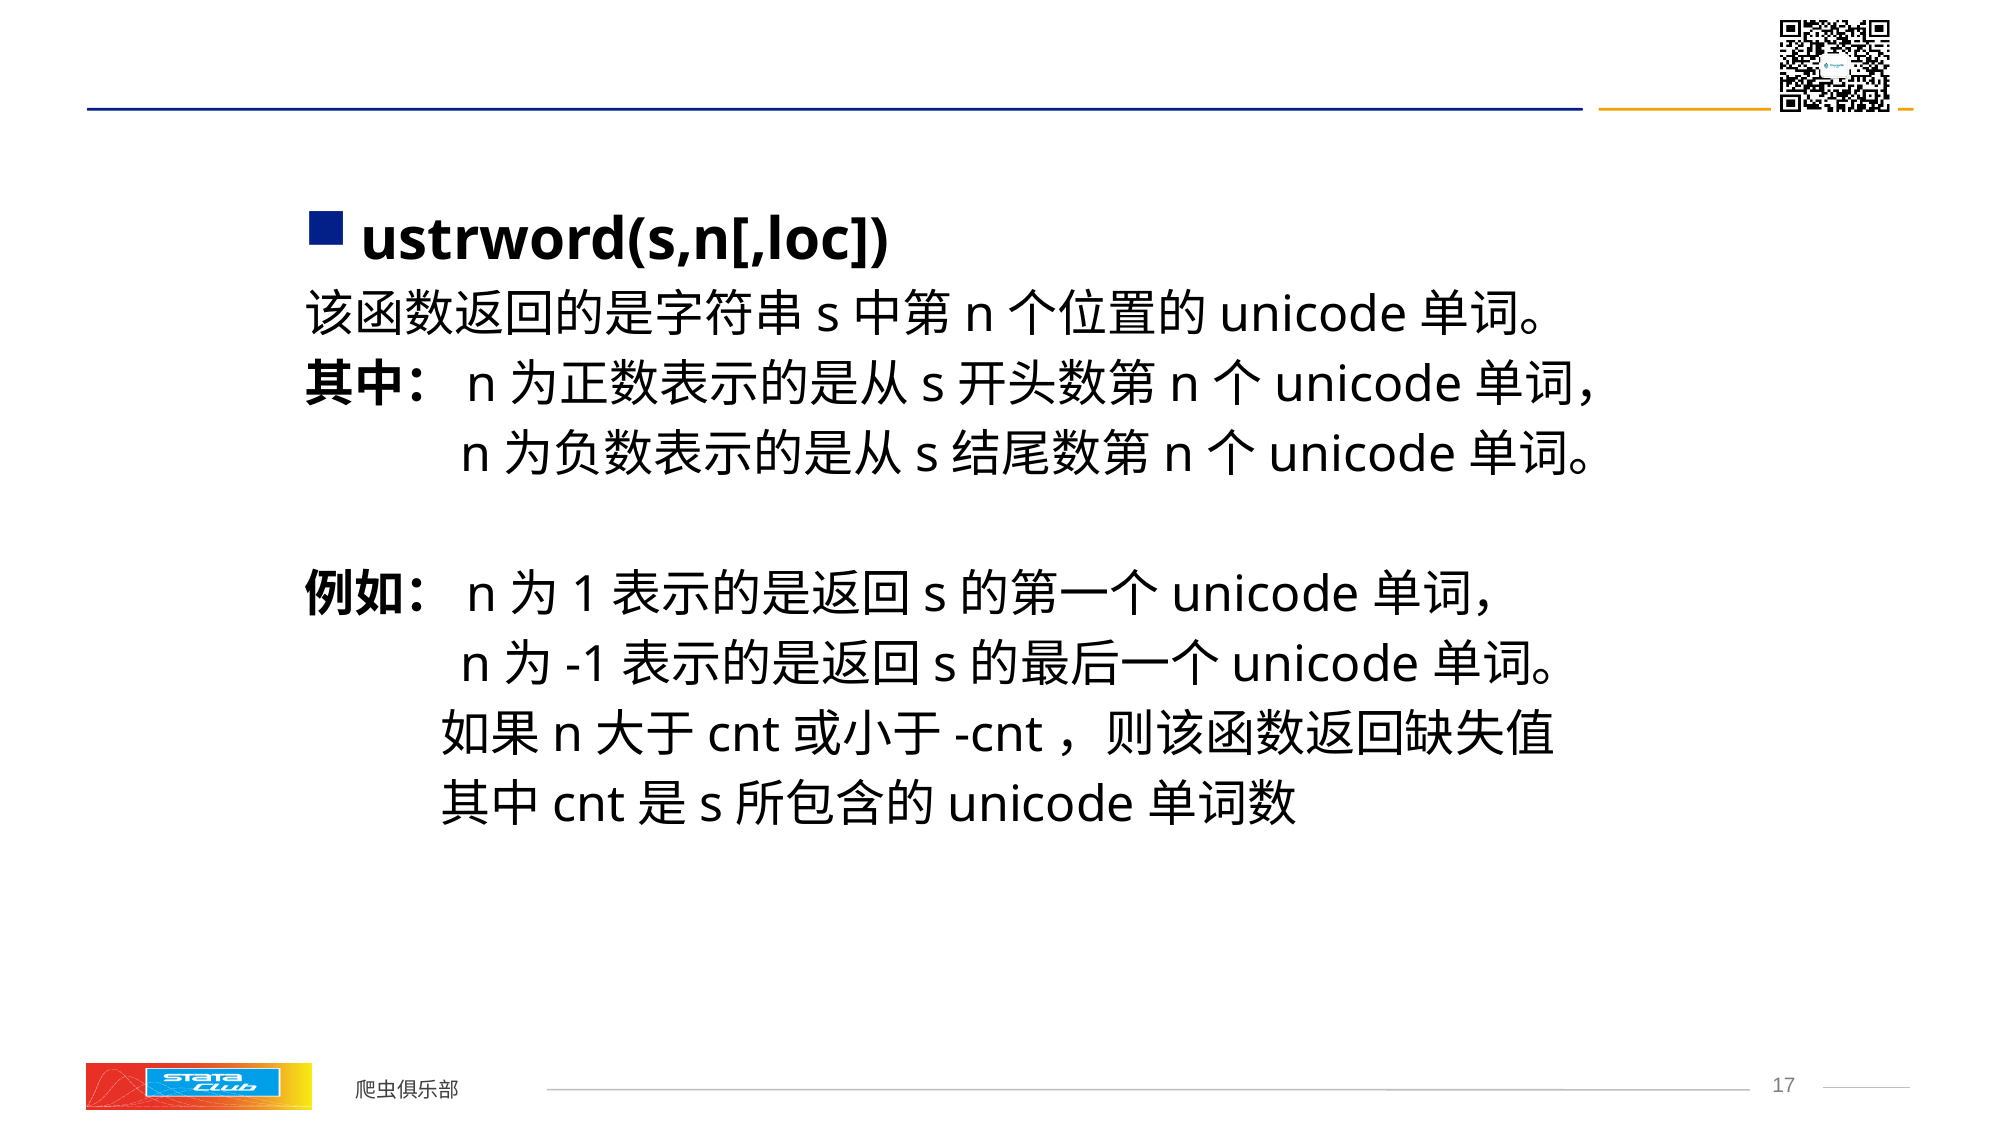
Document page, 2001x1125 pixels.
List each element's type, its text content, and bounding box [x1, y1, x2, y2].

picture [86, 1063, 312, 1110]
picture [1771, 12, 1898, 119]
list ustrword(s,n[,loc]) 该函数返回的是字符串s中第n个位置的unicode单词。 其中：n为正数表示的是从s开头数第n个unicode单词， n为负数表示的是从s结尾数第n个unicode单词。 例如：n为1表示的是返回s的第一个unicode单词， n为-1表示的是返回s的最后一个unicode单词。 如果n大于cnt或小于-cnt，则该函数返回缺失值 其中cnt是s所包含的unicode单词数 [289, 126, 1704, 965]
